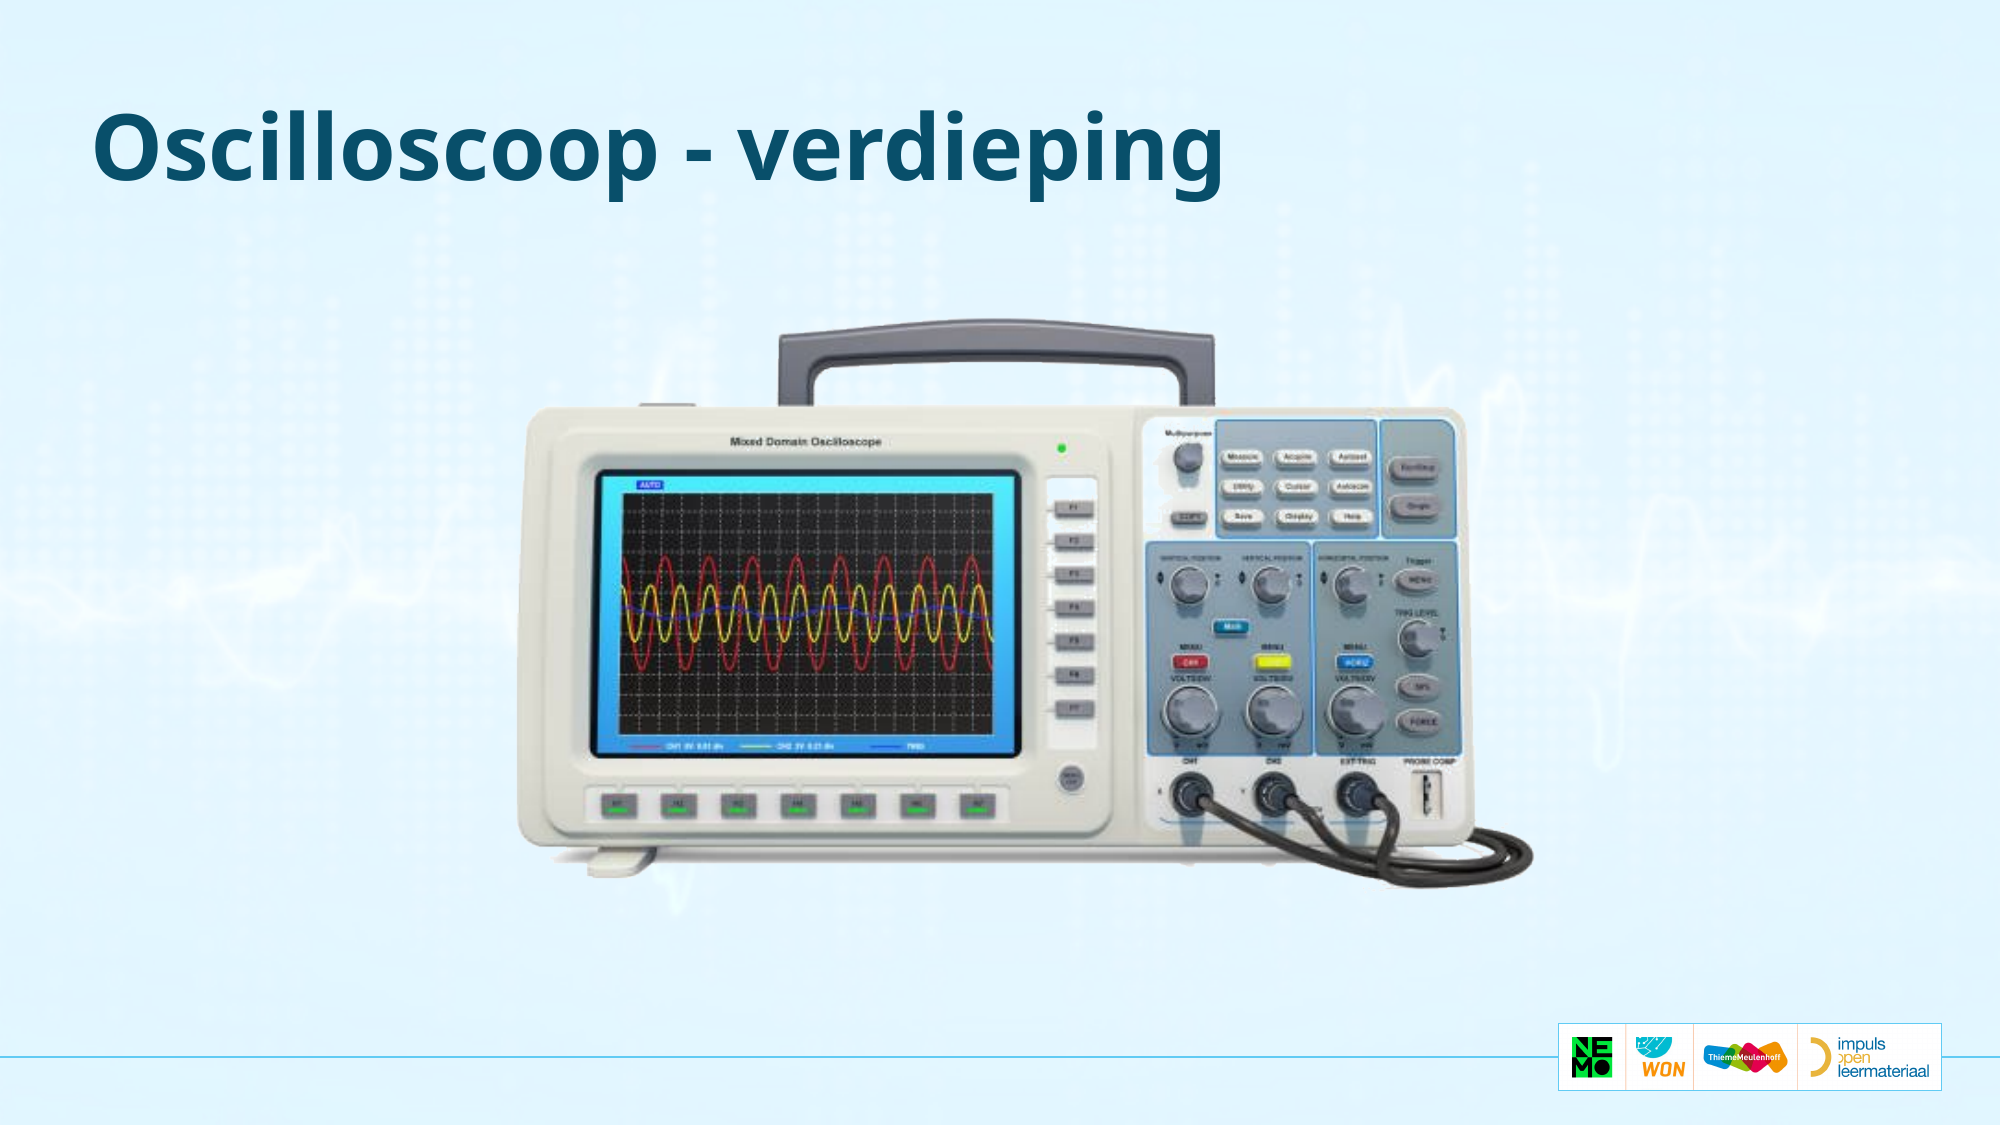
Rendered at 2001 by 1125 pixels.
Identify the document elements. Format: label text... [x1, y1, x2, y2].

picture [436, 288, 1564, 934]
picture [1559, 1024, 1941, 1090]
title Oscilloscoop - verdieping [90, 89, 1910, 247]
